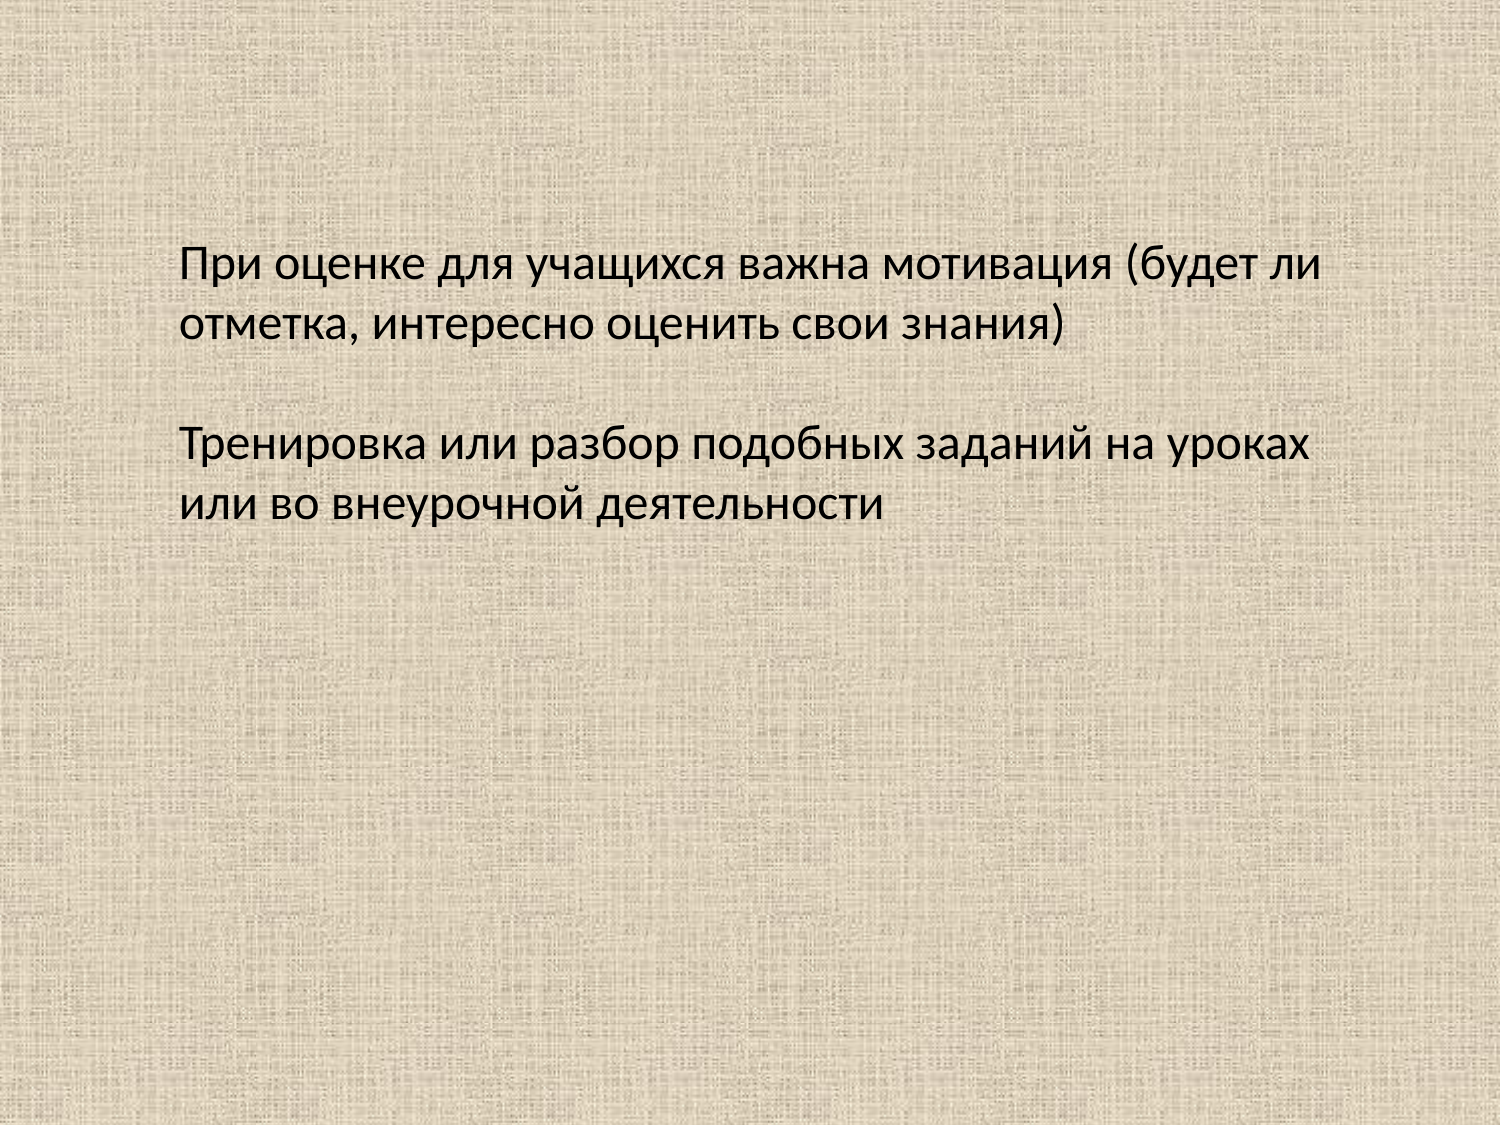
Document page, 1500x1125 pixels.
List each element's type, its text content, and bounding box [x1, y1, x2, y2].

picture [0, 0, 1500, 1125]
text_box При оценке для учащихся важна мотивация (будет ли отметка, интересно оценить свои знания) Тренировка или разбор подобных заданий на уроках или во внеурочной деятельности [163, 222, 1395, 658]
